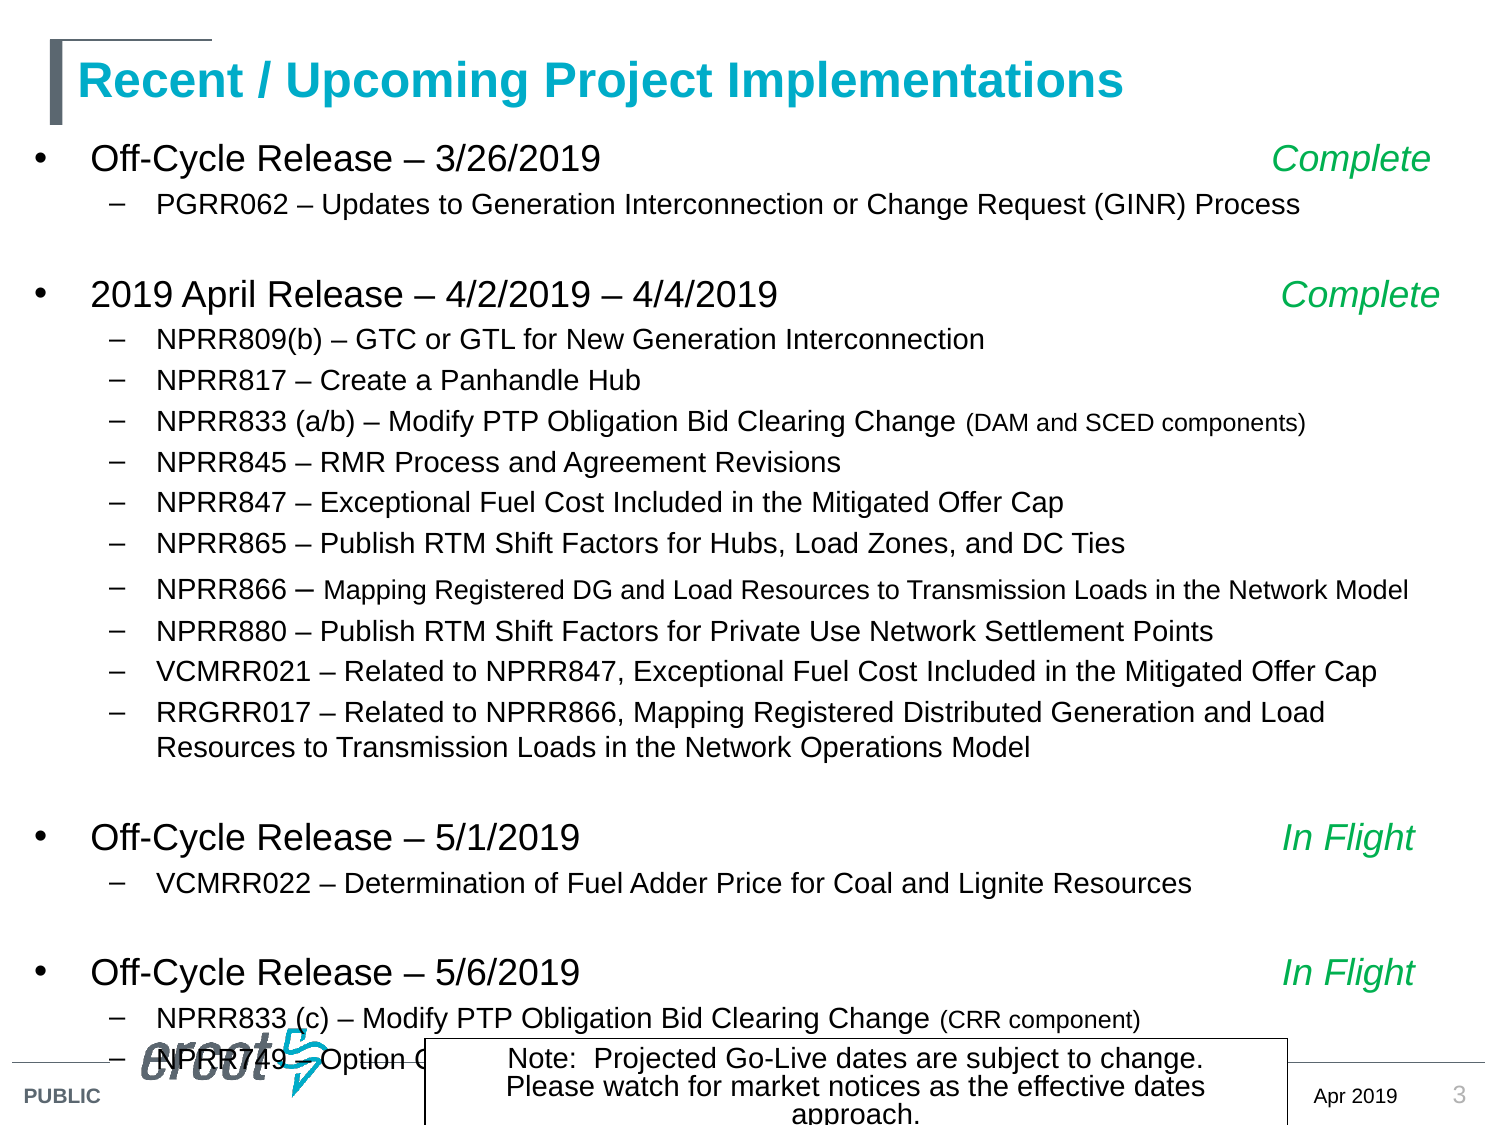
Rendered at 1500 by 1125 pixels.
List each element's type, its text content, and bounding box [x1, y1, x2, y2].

picture [137, 1039, 332, 1100]
slide_number 3 [1437, 1076, 1475, 1112]
text_box Note: Projected Go-Live dates are subject to change. Please watch for market notices as the effective dates approach. [425, 1038, 1288, 1125]
list Off-Cycle Release – 3/26/2019 Complete PGRR062 – Updates to Generation Interconnection or Change Request (GINR) Process 2019 April Release – 4/2/2019 – 4/4/2019 Complete NPRR809(b) – GTC or GTL for New Generation Interconnection NPRR817 – Create a Panhandle Hub NPRR833 (a/b) – Modify PTP Obligation Bid Clearing Change (DAM and SCED components) NPRR845 – RMR Process and Agreement Revisions NPRR847 – Exceptional Fuel Cost Included in the Mitigated Offer Cap NPRR865 – Publish RTM Shift Factors for Hubs, Load Zones, and DC Ties NPRR866 – Mapping Registered DG and Load Resources to Transmission Loads in the Network Model NPRR880 – Publish RTM Shift Factors for Private Use Network Settlement Points VCMRR021 – Related to NPRR847, Exceptional Fuel Cost Included in the Mitigated Offer Cap RRGRR017 – Related to NPRR866, Mapping Registered Distributed Generation and Load Resources to Transmission Loads in the Network Operations Model Off-Cycle Release – 5/1/2019 In Flight VCMRR022 – Determination of Fuel Adder Price for Coal and Lignite Resources Off-Cycle Release – 5/6/2019 In Flight NPRR833 (c) – Modify PTP Obligation Bid Clearing Change (CRR component) NPRR749 – Option Cost for Outstanding CRRs [19, 127, 1488, 1039]
title Recent / Upcoming Project Implementations [62, 39, 1363, 125]
